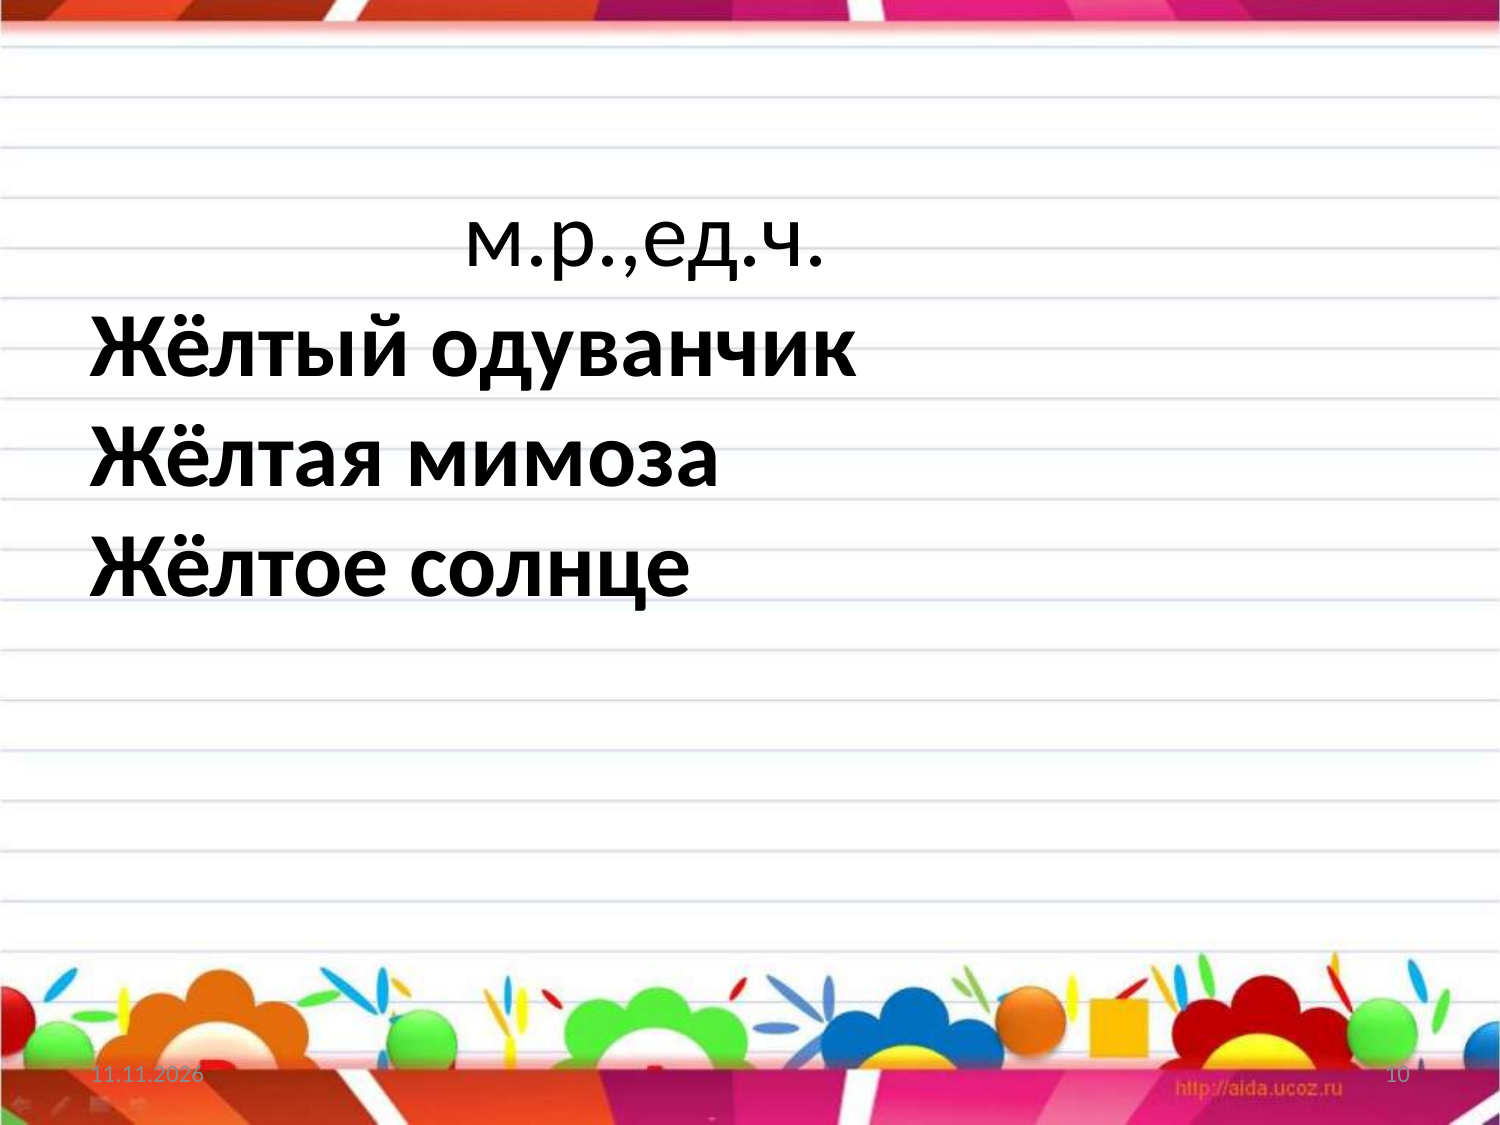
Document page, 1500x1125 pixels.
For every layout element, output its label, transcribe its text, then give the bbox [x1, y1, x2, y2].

picture [0, 0, 1500, 1125]
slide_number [75, 1042, 425, 1103]
slide_number 10 [1074, 1042, 1425, 1103]
title м.р.,ед.ч. Жёлтый одуванчик Жёлтая мимоза Жёлтое солнце [74, 44, 1426, 965]
